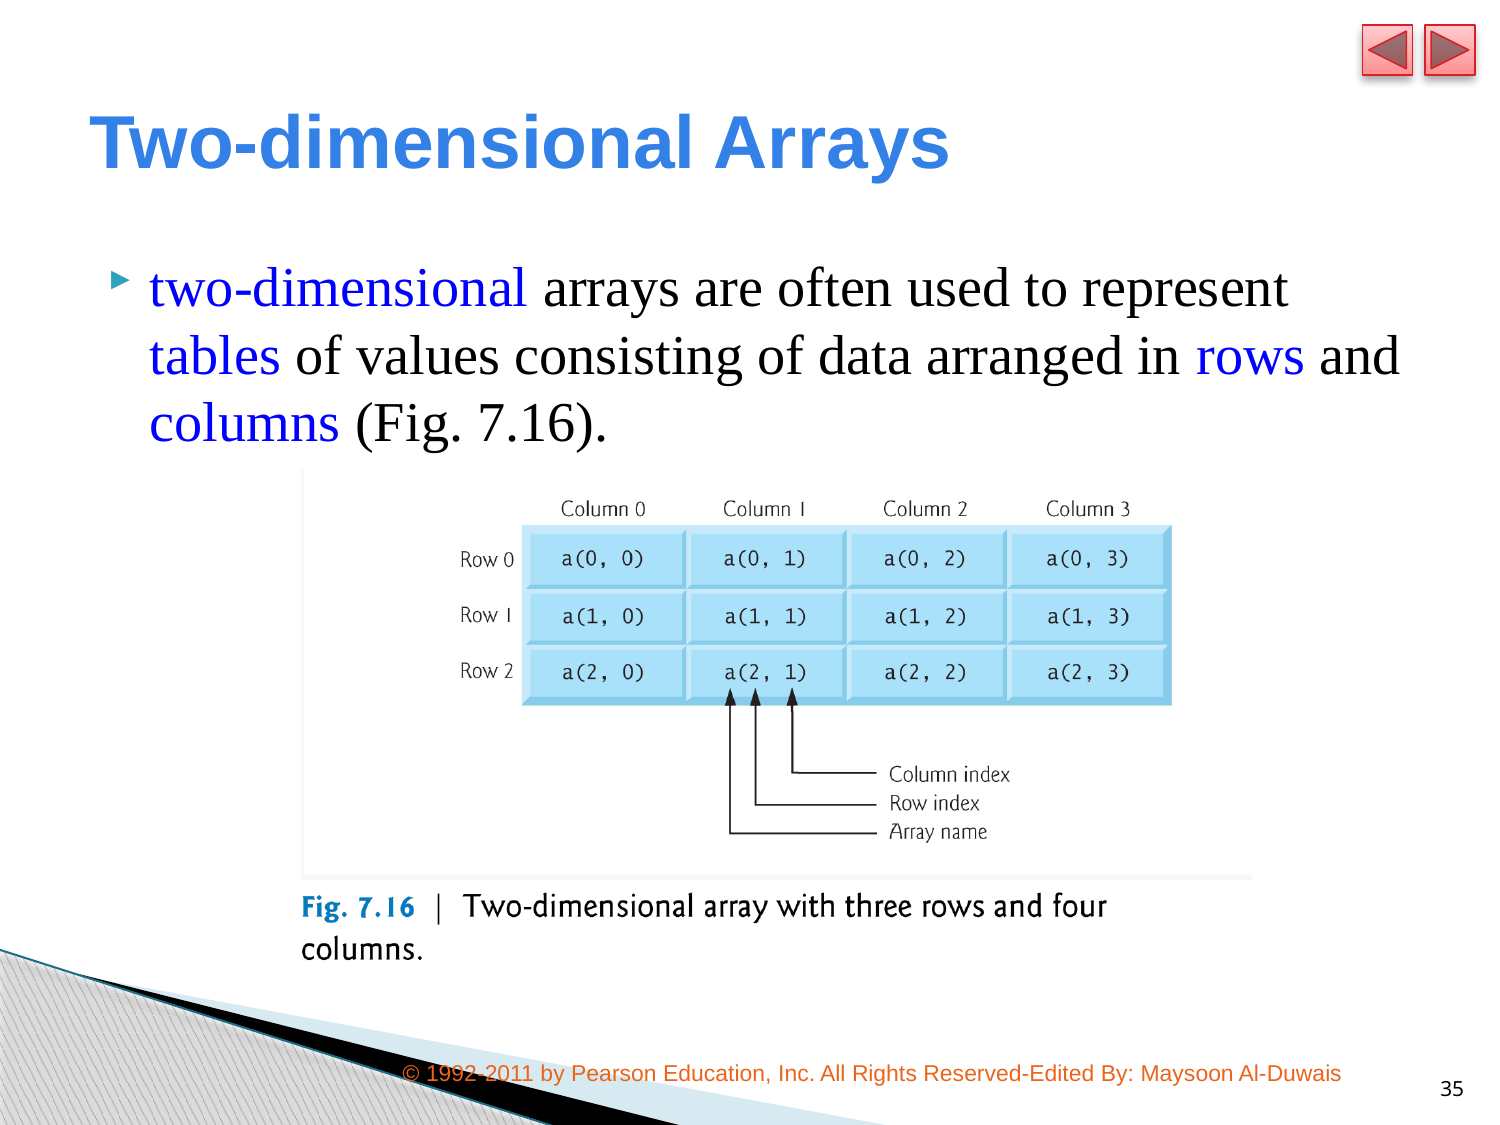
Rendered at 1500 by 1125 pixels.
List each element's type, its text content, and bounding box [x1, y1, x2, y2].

list two-dimensional arrays are often used to represent tables of values consisting of data arranged in rows and columns (Fig. 7.16). [74, 242, 1426, 986]
footer © 1992-2011 by Pearson Education, Inc. All Rights Reserved-Edited By: Maysoon Al-Duwais [387, 1051, 1418, 1112]
title Two-dimensional Arrays [75, 45, 1425, 233]
picture [194, 467, 1253, 983]
slide_number 35 [1418, 1051, 1479, 1112]
